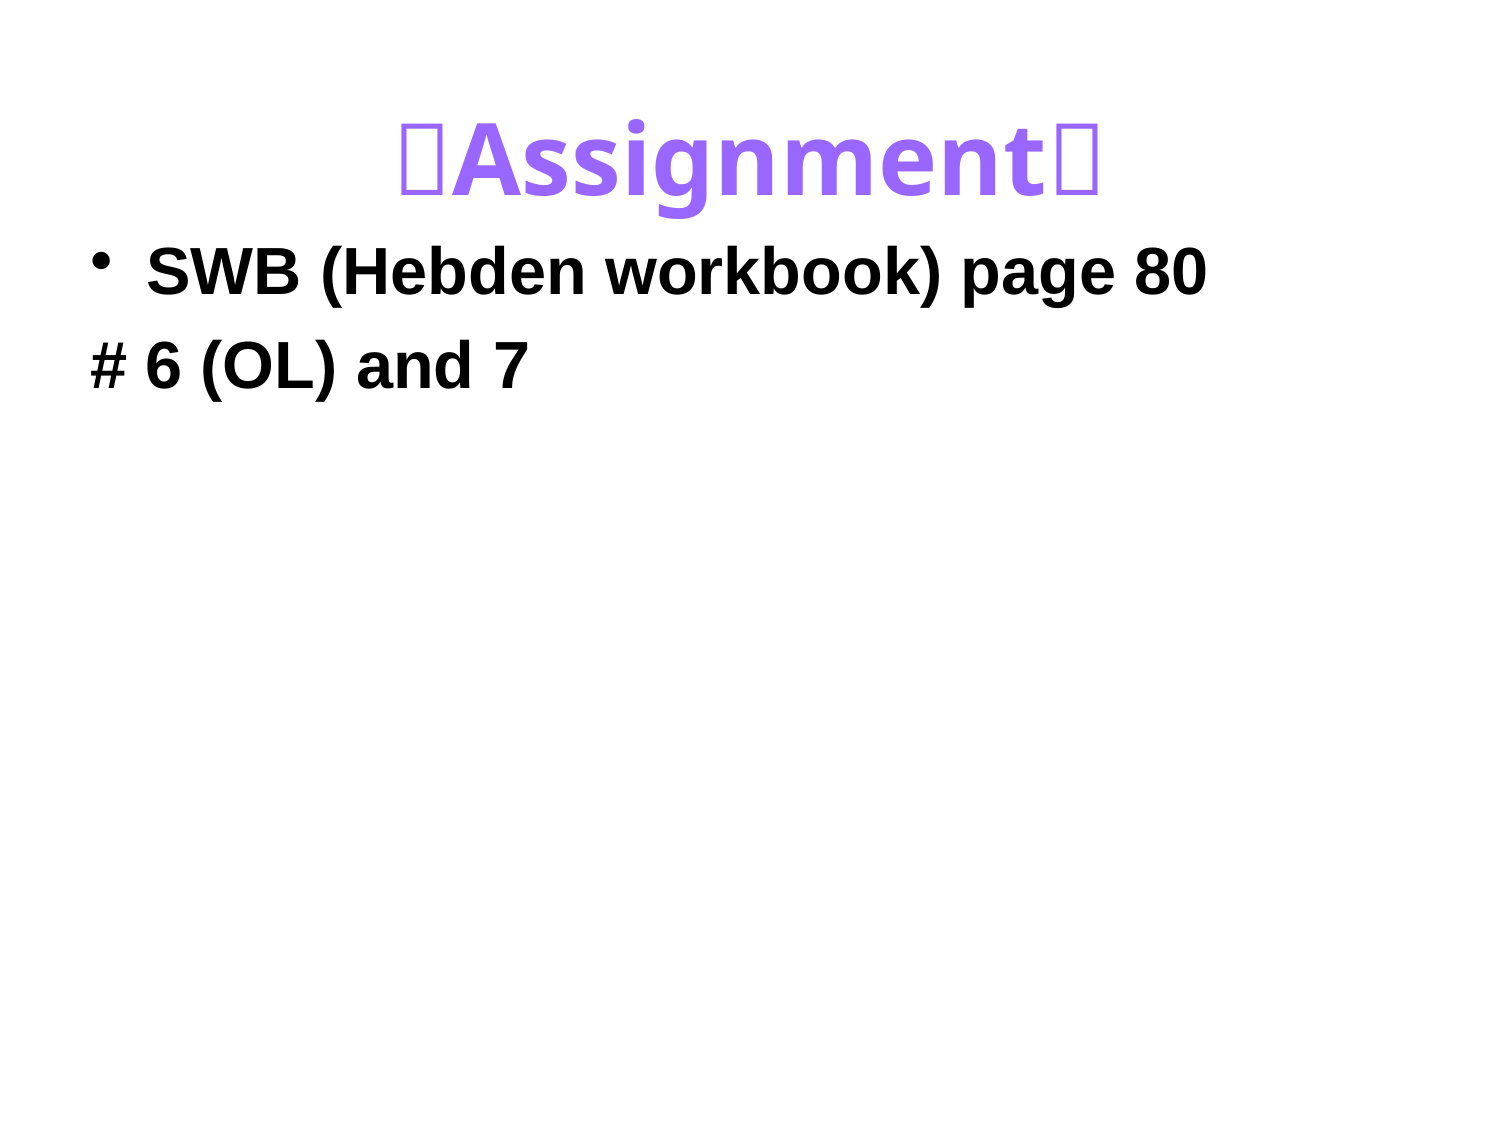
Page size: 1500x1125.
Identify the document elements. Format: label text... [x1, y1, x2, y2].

list Assignment SWB (Hebden workbook) page 80 # 6 (OL) and 7 [74, 87, 1426, 1006]
